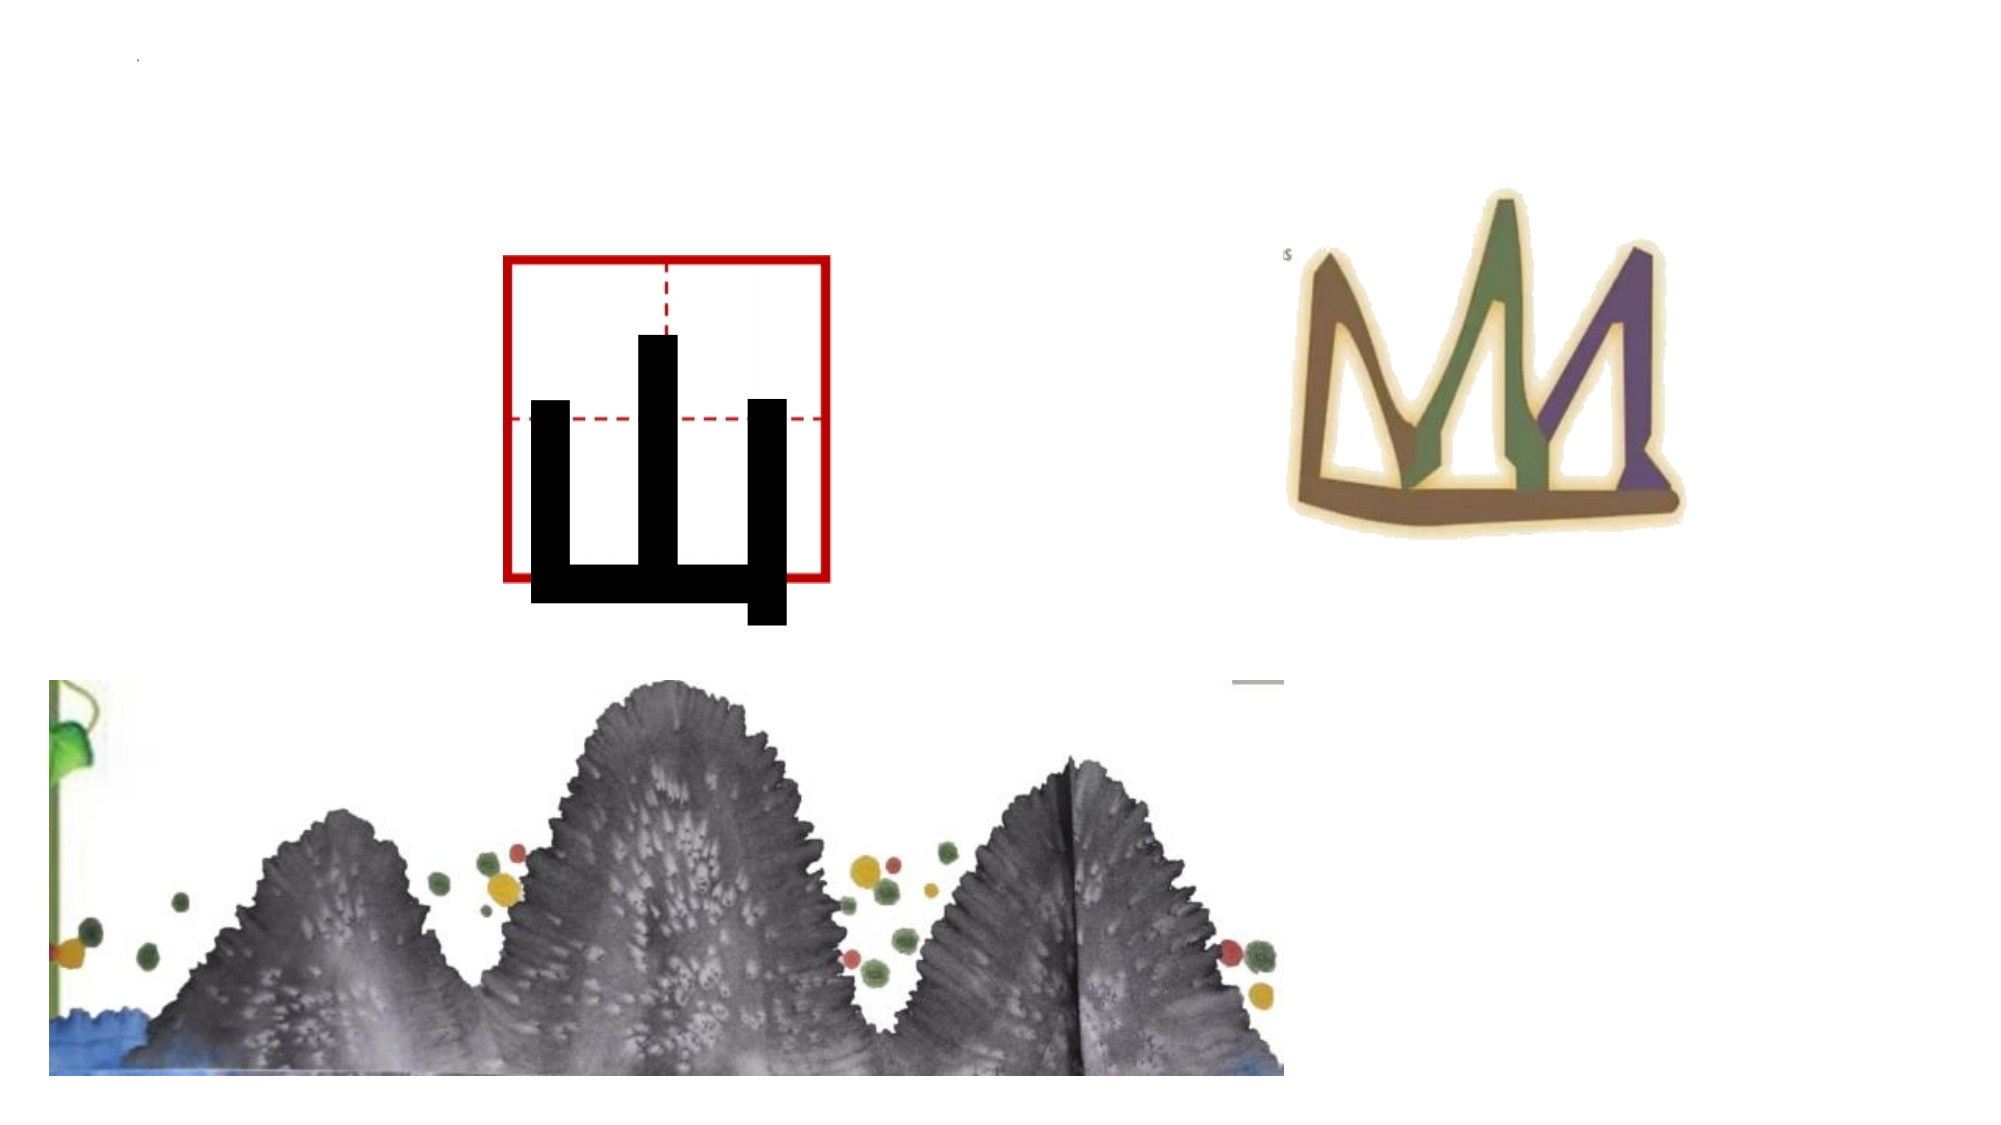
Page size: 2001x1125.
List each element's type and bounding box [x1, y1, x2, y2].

text_box [49, 184, 1709, 1076]
